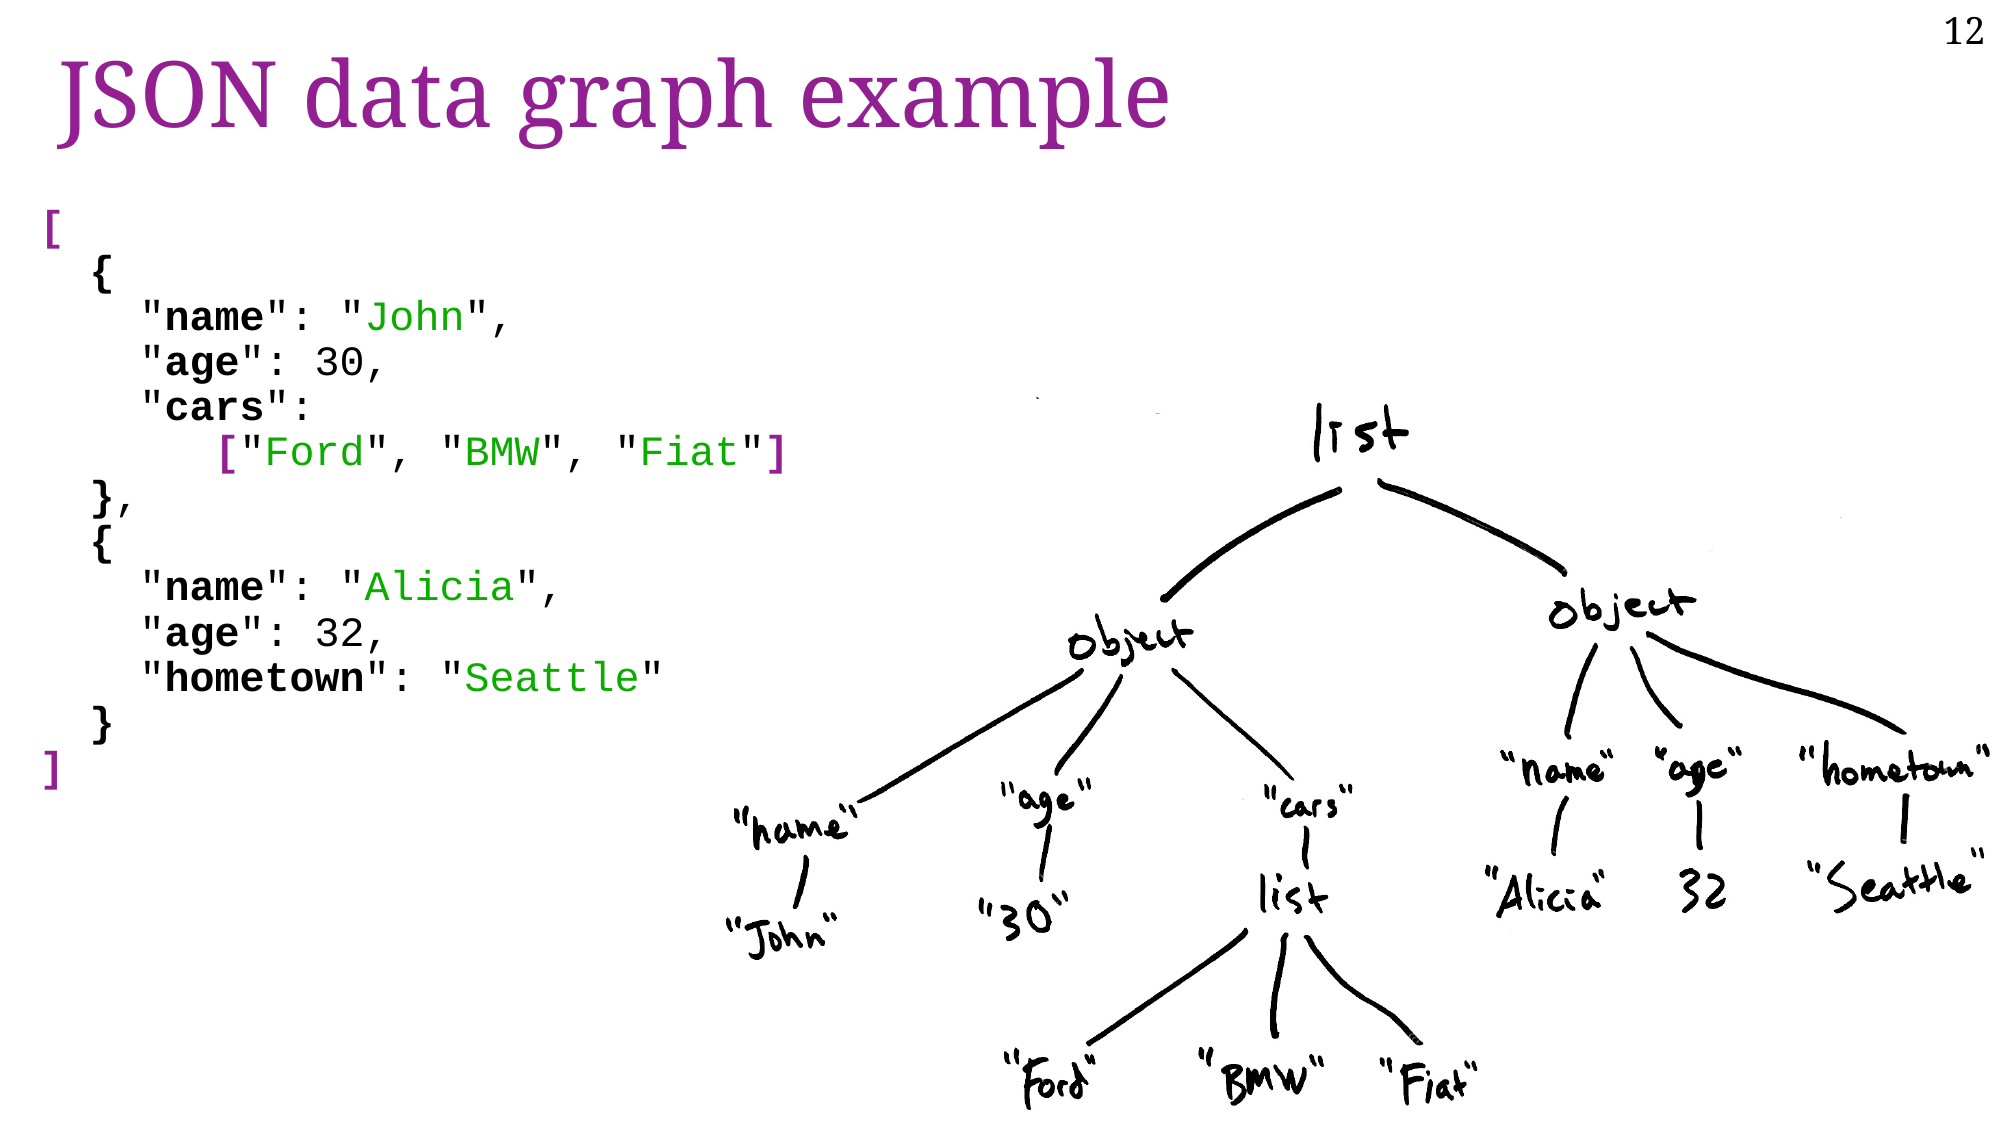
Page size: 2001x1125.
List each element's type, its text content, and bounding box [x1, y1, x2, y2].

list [712, 390, 2000, 1125]
title JSON data graph example [43, 25, 1953, 171]
text_box [ { "name": "John", "age": 30, "cars": ["Ford", "BMW", "Fiat"] }, { "name": "Alicia", "age": 32, "hometown": "Seattle" } ] [24, 197, 806, 913]
text_box 12 [1901, 0, 2000, 60]
